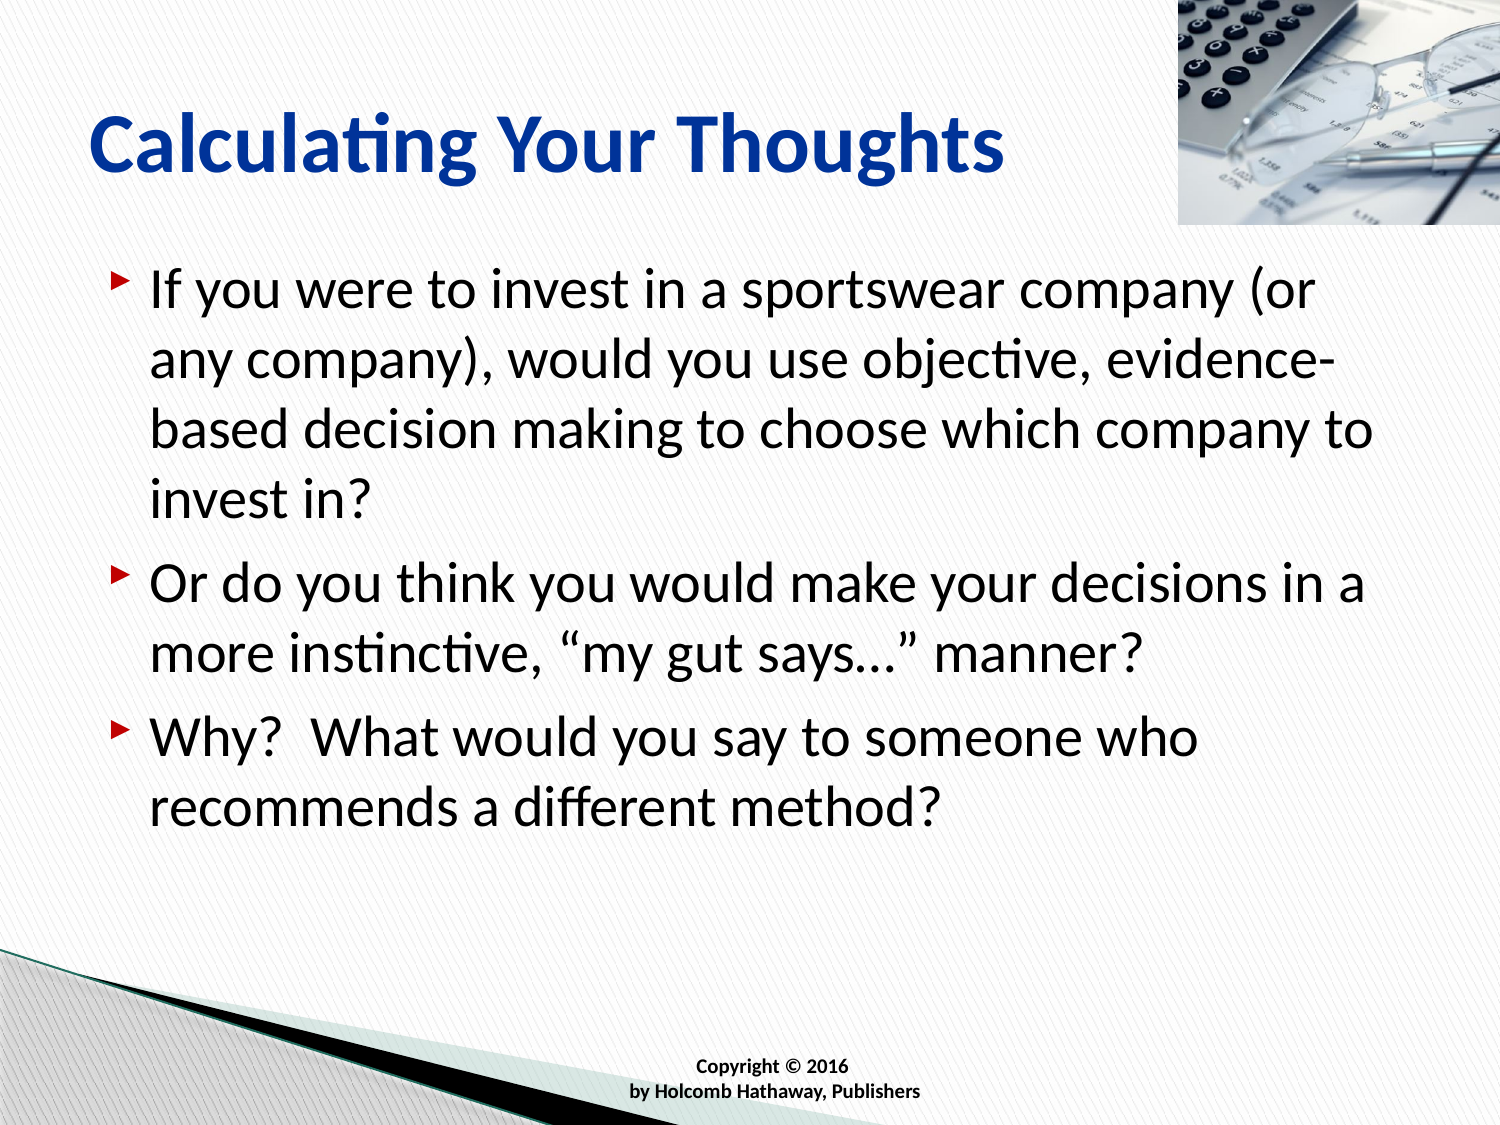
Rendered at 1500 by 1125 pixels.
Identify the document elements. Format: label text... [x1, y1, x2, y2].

title Calculating Your Thoughts [75, 45, 1174, 233]
list If you were to invest in a sportswear company (or any company), would you use objective, evidence-based decision making to choose which company to invest in? Or do you think you would make your decisions in a more instinctive, “my gut says…” manner? Why? What would you say to someone who recommends a different method? [75, 243, 1425, 1025]
footer Copyright © 2016 by Holcomb Hathaway, Publishers [582, 1050, 968, 1110]
picture [1178, 0, 1500, 226]
